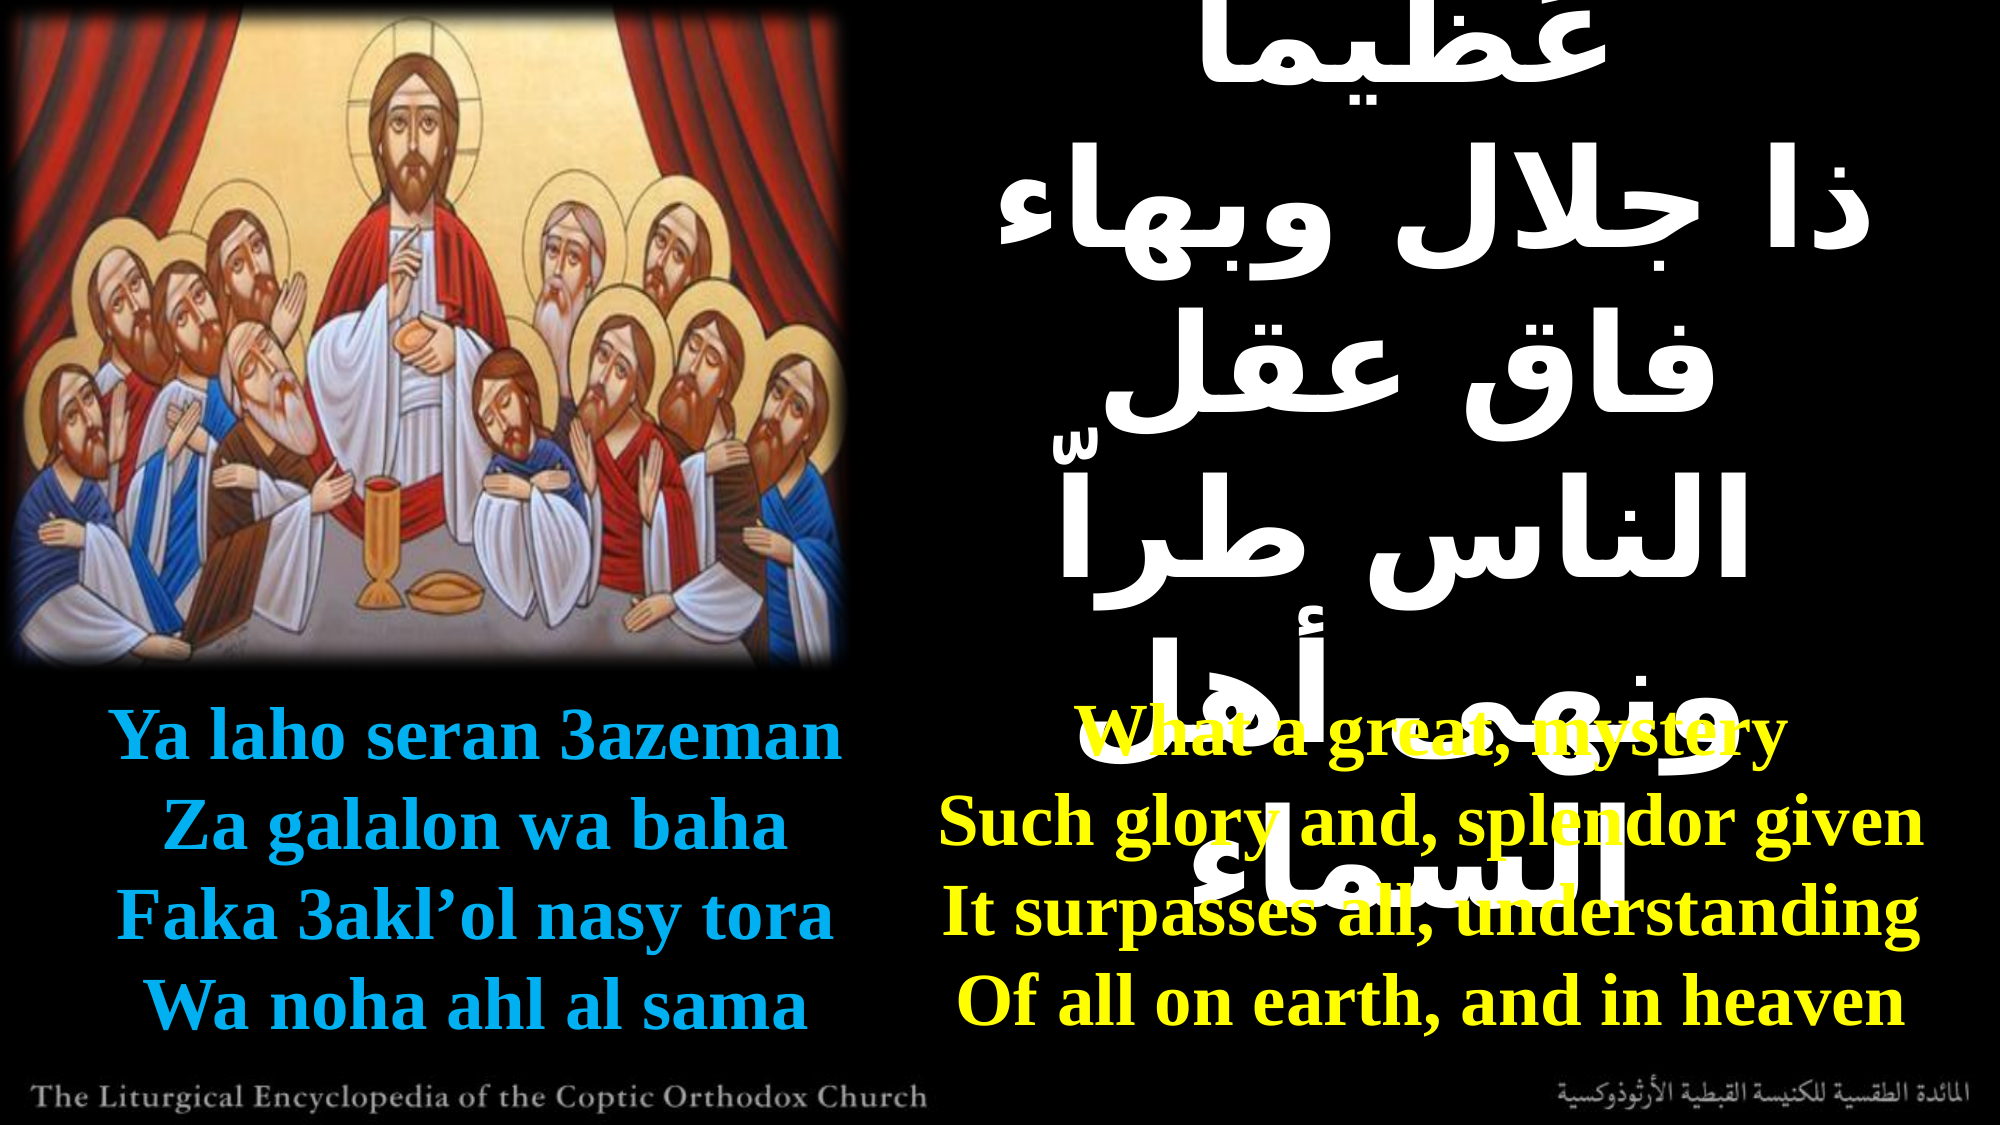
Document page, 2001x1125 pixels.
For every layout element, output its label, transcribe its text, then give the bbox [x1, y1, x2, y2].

text_box يا له سراً عَظيماً ذا جلال وبهاء فاق عقل الناس طراّ ونهى أهل السماء [874, 0, 1948, 677]
picture [0, 0, 2000, 1125]
text_box Ya laho seran 3azeman Za galalon wa baha Faka 3akl’ol nasy tora Wa noha ahl al sama [17, 677, 934, 1039]
text_box What a great, mystery Such glory and, splendor given It surpasses all, understanding Of all on earth, and in heaven [894, 673, 1968, 1076]
